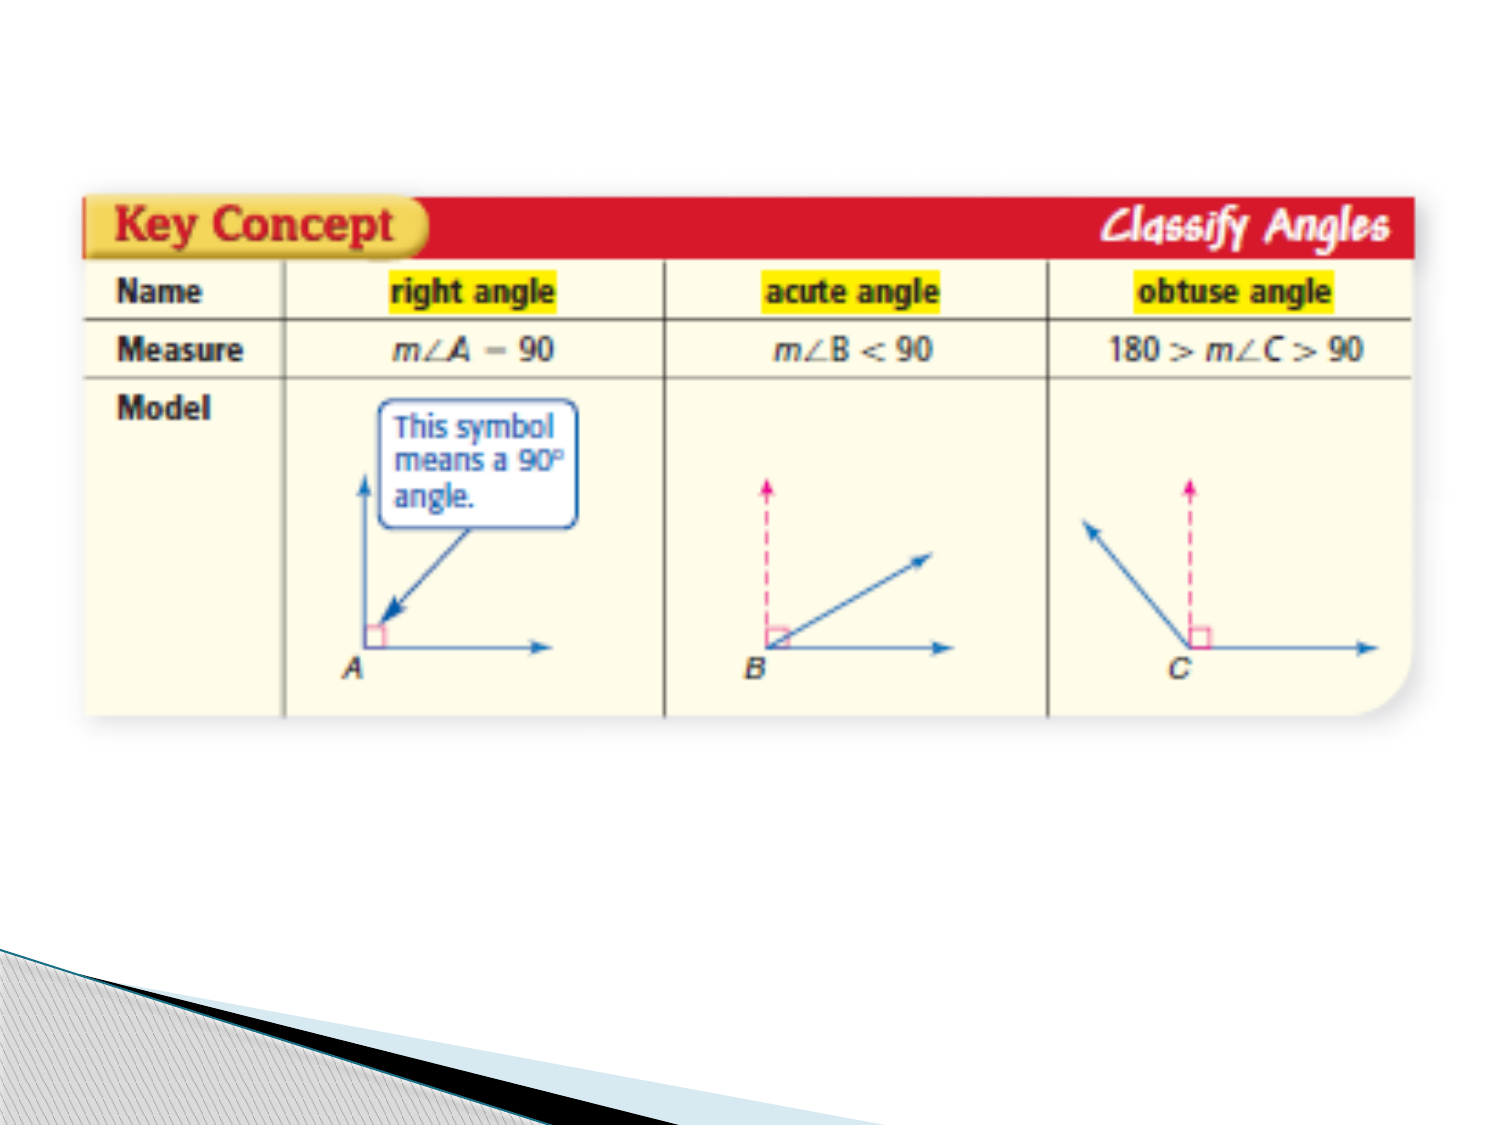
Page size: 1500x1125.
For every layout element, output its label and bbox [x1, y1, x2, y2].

list [0, 149, 1459, 776]
